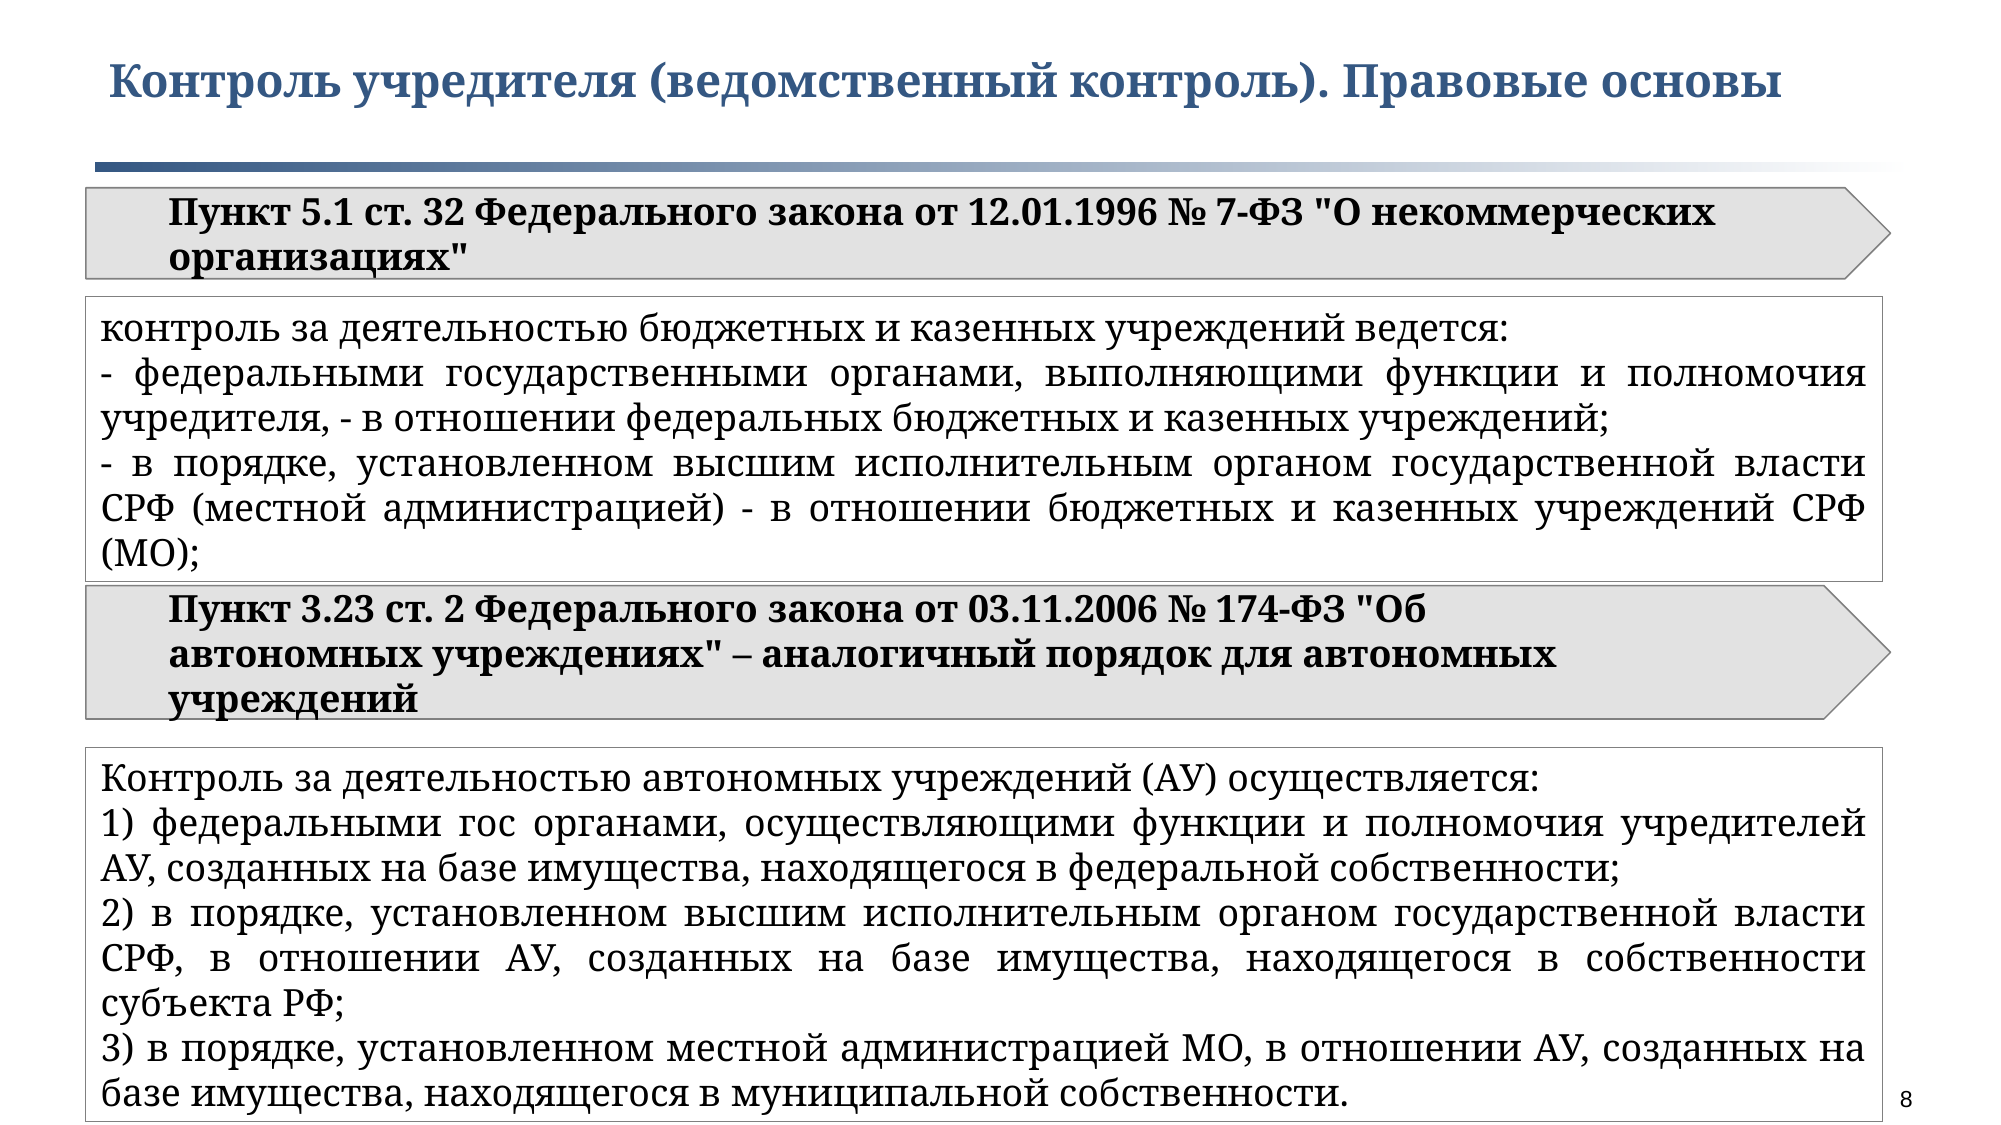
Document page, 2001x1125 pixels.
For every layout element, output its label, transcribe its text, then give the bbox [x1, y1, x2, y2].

text_box контроль за деятельностью бюджетных и казенных учреждений ведется: - федеральными государственными органами, выполняющими функции и полномочия учредителя, - в отношении федеральных бюджетных и казенных учреждений; - в порядке, установленном высшим исполнительным органом государственной власти СРФ (местной администрацией) - в отношении бюджетных и казенных учреждений СРФ (МО); [85, 296, 1883, 582]
text_box Пункт 3.23 ст. 2 Федерального закона от 03.11.2006 № 174-ФЗ "Об автономных учреждениях" – аналогичный порядок для автономных учреждений [85, 585, 1891, 719]
text_box Контроль за деятельностью автономных учреждений (АУ) осуществляется: 1) федеральными гос органами, осуществляющими функции и полномочия учредителей АУ, созданных на базе имущества, находящегося в федеральной собственности; 2) в порядке, установленном высшим исполнительным органом государственной власти СРФ, в отношении АУ, созданных на базе имущества, находящегося в собственности субъекта РФ; 3) в порядке, установленном местной администрацией МО, в отношении АУ, созданных на базе имущества, находящегося в муниципальной собственности. [85, 747, 1883, 1122]
text_box Контроль учредителя (ведомственный контроль). Правовые основы [94, 44, 1905, 136]
text_box Пункт 5.1 ст. 32 Федерального закона от 12.01.1996 № 7-ФЗ "О некоммерческих организациях" [85, 187, 1891, 279]
